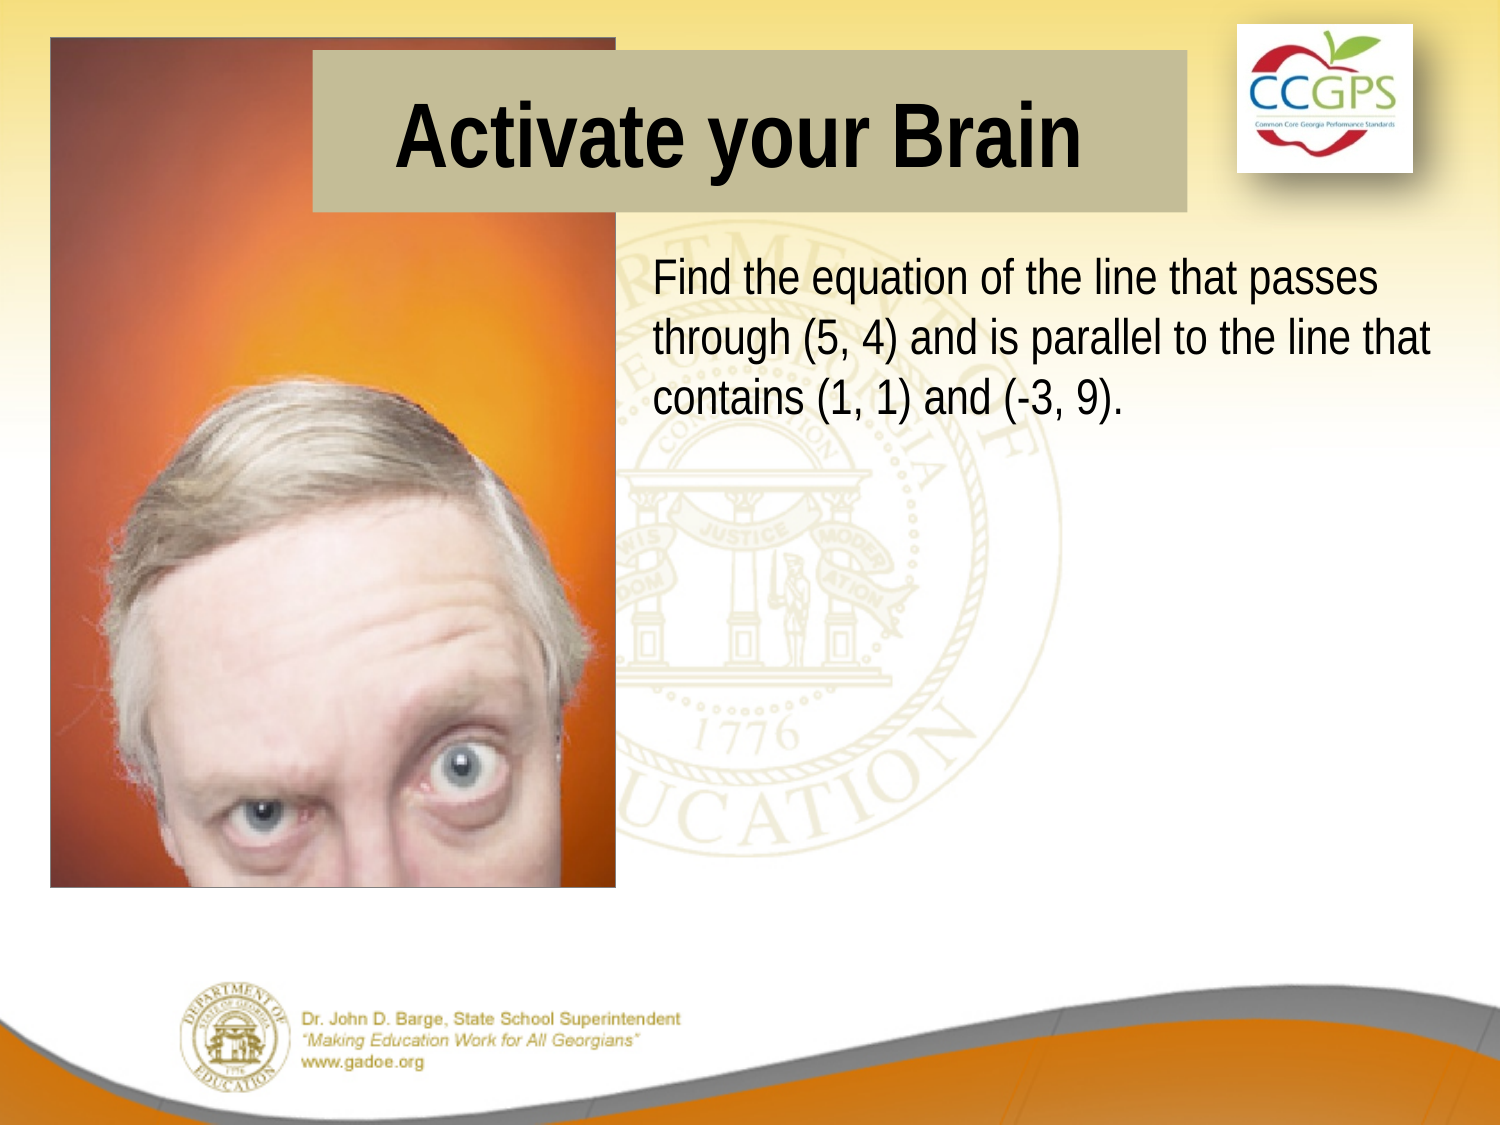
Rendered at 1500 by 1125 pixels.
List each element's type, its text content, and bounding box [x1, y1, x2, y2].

subtitle Find the equation of the line that passes through (5, 4) and is parallel to the line that contains (1, 1) and (-3, 9). [637, 237, 1476, 1038]
picture [0, 0, 1500, 1125]
title Activate your Brain [620, 49, 1188, 213]
